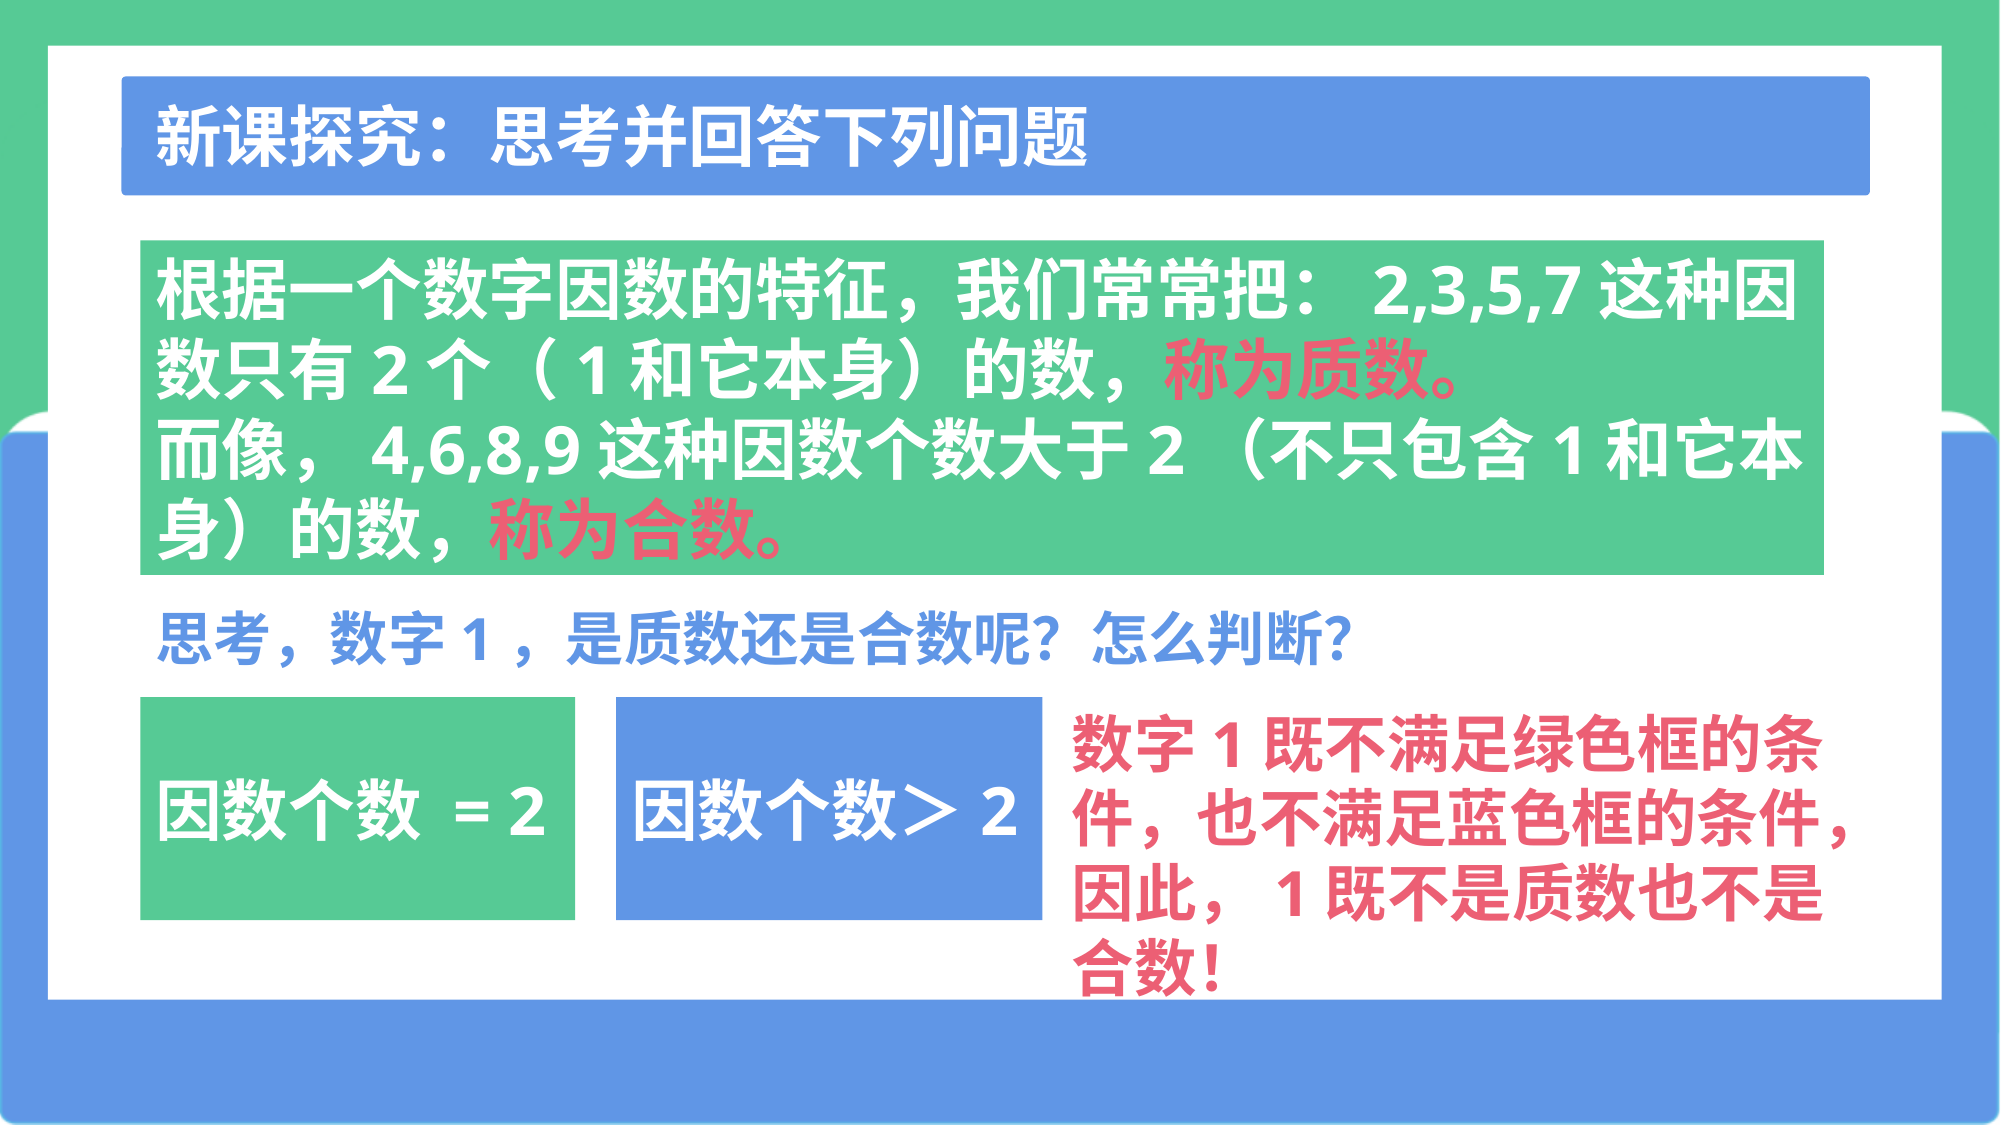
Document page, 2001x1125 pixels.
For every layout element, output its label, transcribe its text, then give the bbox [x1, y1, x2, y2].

text_box 根据一个数字因数的特征，我们常常把：2,3,5,7这种因数只有2个（1和它本身）的数，称为质数。 而像，4,6,8,9这种因数个数大于2（不只包含1和它本身）的数，称为合数。 [140, 240, 1824, 575]
text_box 因数个数 = 2 [140, 697, 576, 921]
text_box [120, 75, 1872, 197]
text_box 因数个数＞2 [616, 697, 1043, 921]
text_box 数字1既不满足绿色框的条件，也不满足蓝色框的条件，因此，1既不是质数也不是合数！ [1056, 697, 1898, 1047]
picture [0, 0, 2001, 1125]
text_box 新课探究：思考并回答下列问题 [140, 87, 1870, 182]
text_box [47, 45, 1943, 1001]
text_box 思考，数字1，是质数还是合数呢？怎么判断？ [140, 594, 1518, 775]
